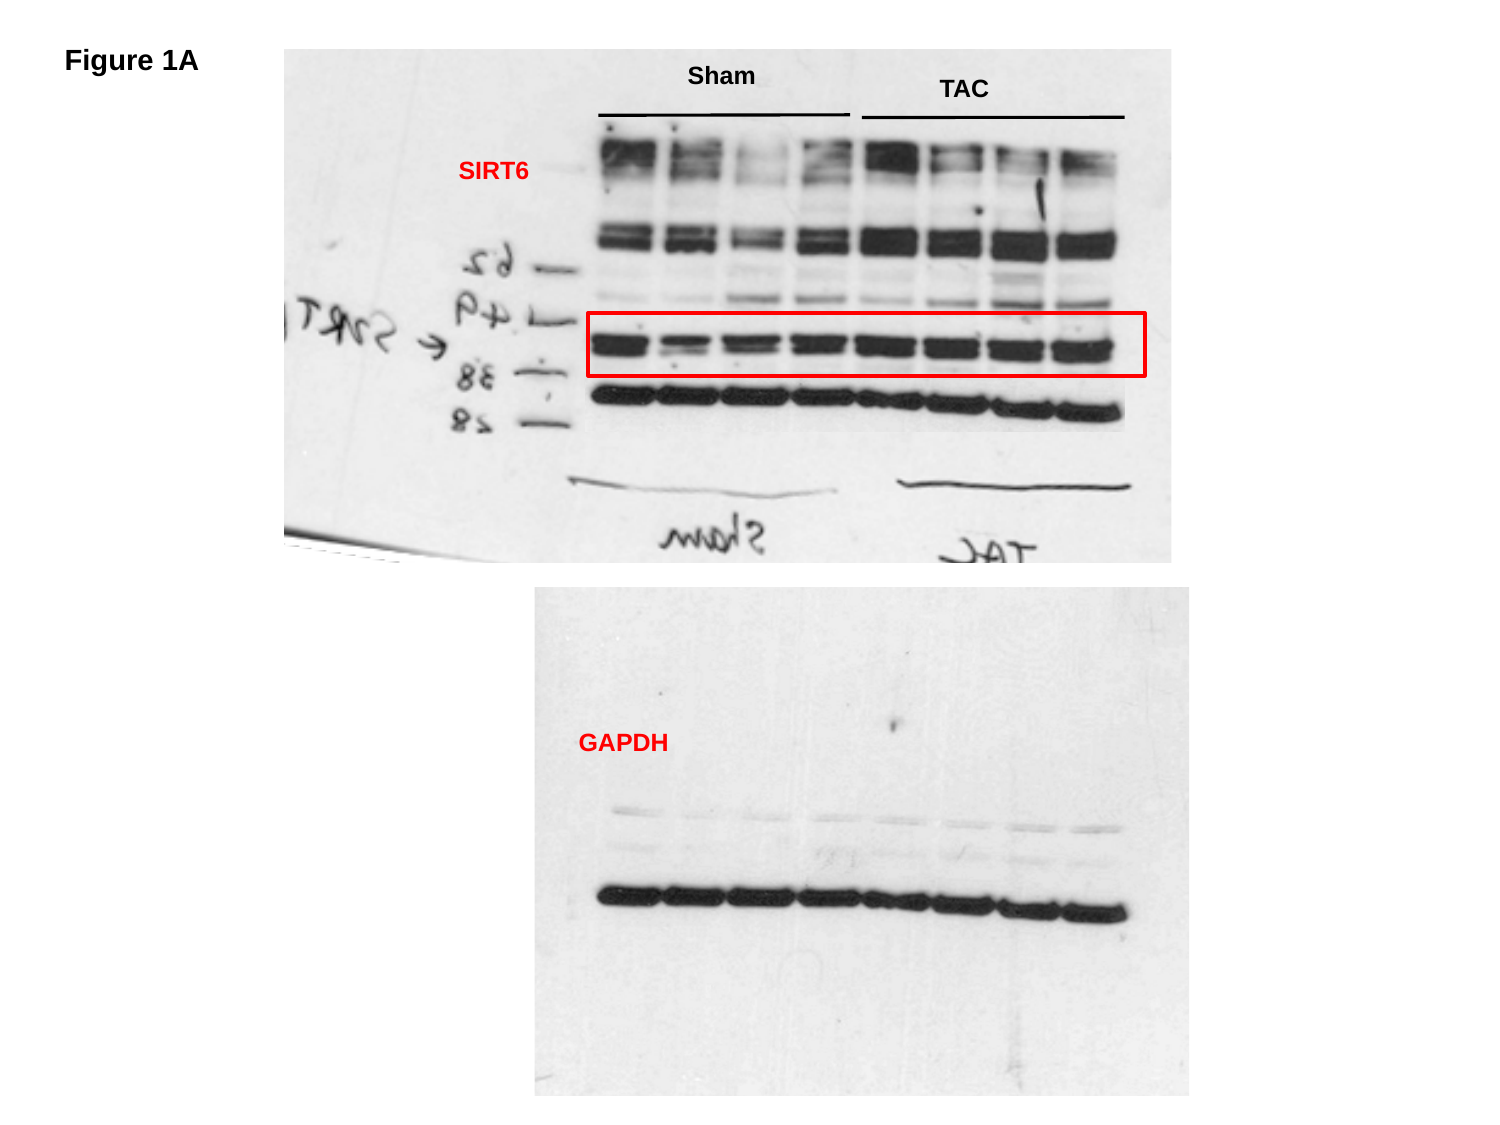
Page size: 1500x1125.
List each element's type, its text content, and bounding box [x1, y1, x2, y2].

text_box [283, 48, 1172, 563]
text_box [534, 586, 1190, 1096]
text_box Figure 1A [49, 34, 215, 84]
